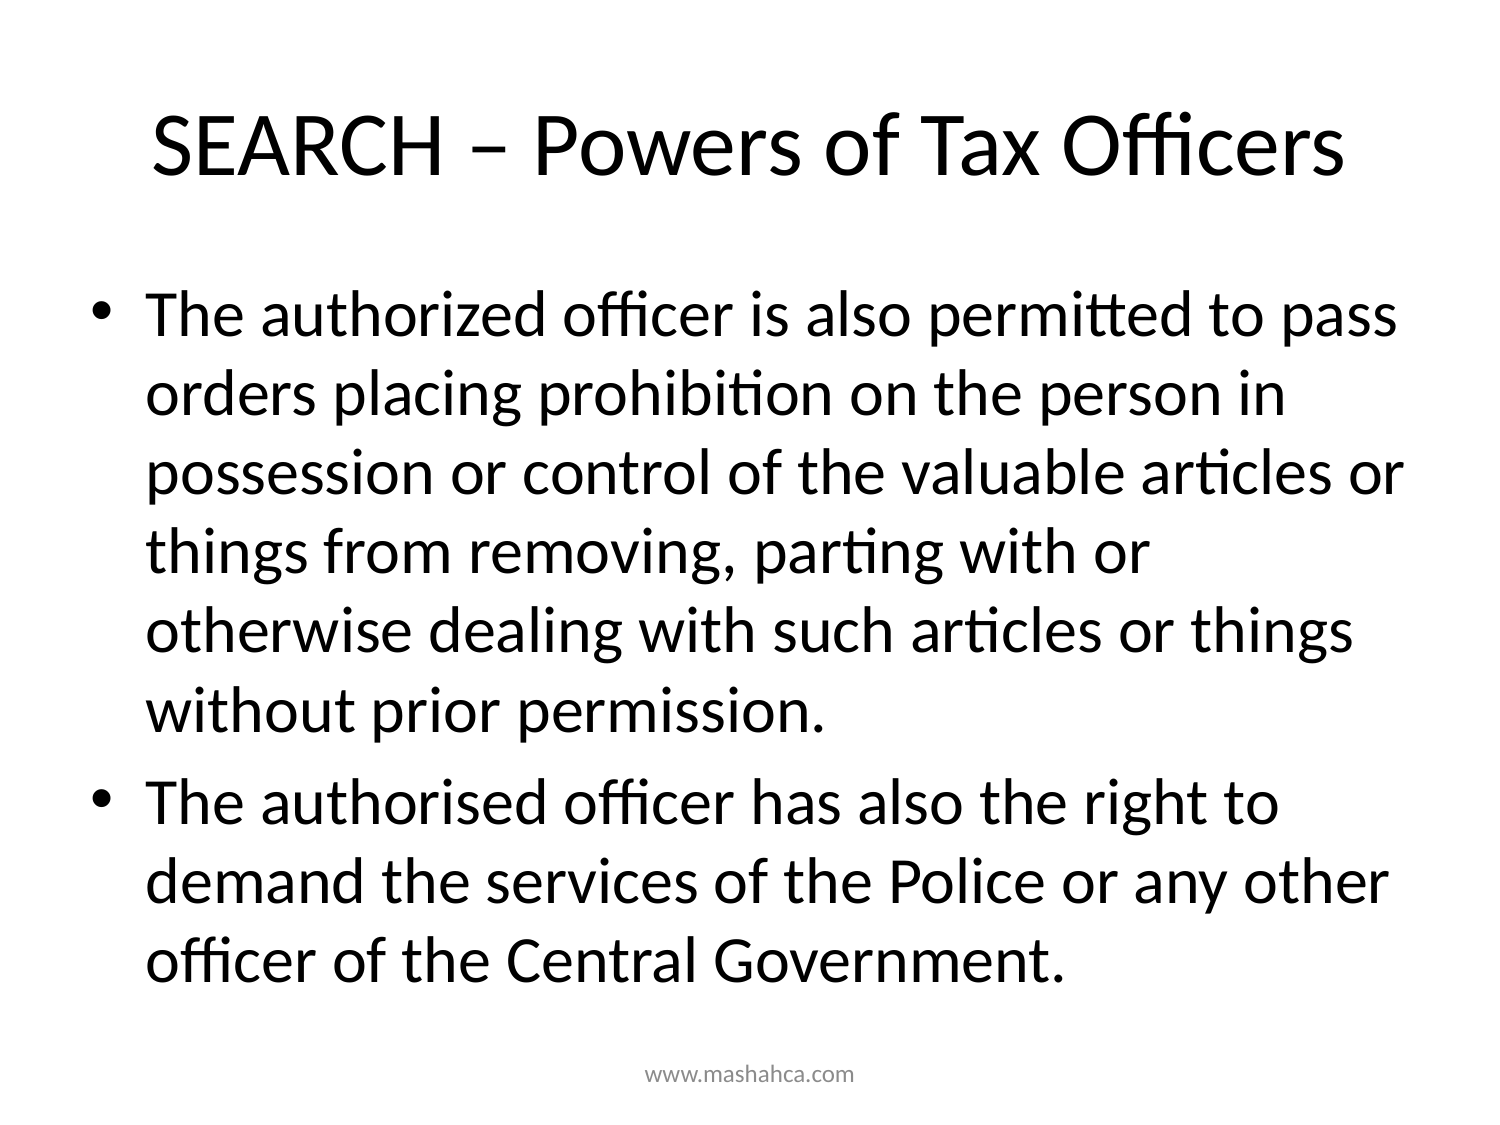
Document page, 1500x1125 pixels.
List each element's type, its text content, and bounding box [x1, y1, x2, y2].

title SEARCH – Powers of Tax Officers [75, 45, 1425, 233]
footer www.mashahca.com [512, 1042, 988, 1103]
list The authorized officer is also permitted to pass orders placing prohibition on the person in possession or control of the valuable articles or things from removing, parting with or otherwise dealing with such articles or things without prior permission. The authorised officer has also the right to demand the services of the Police or any other officer of the Central Government. [75, 262, 1425, 1005]
